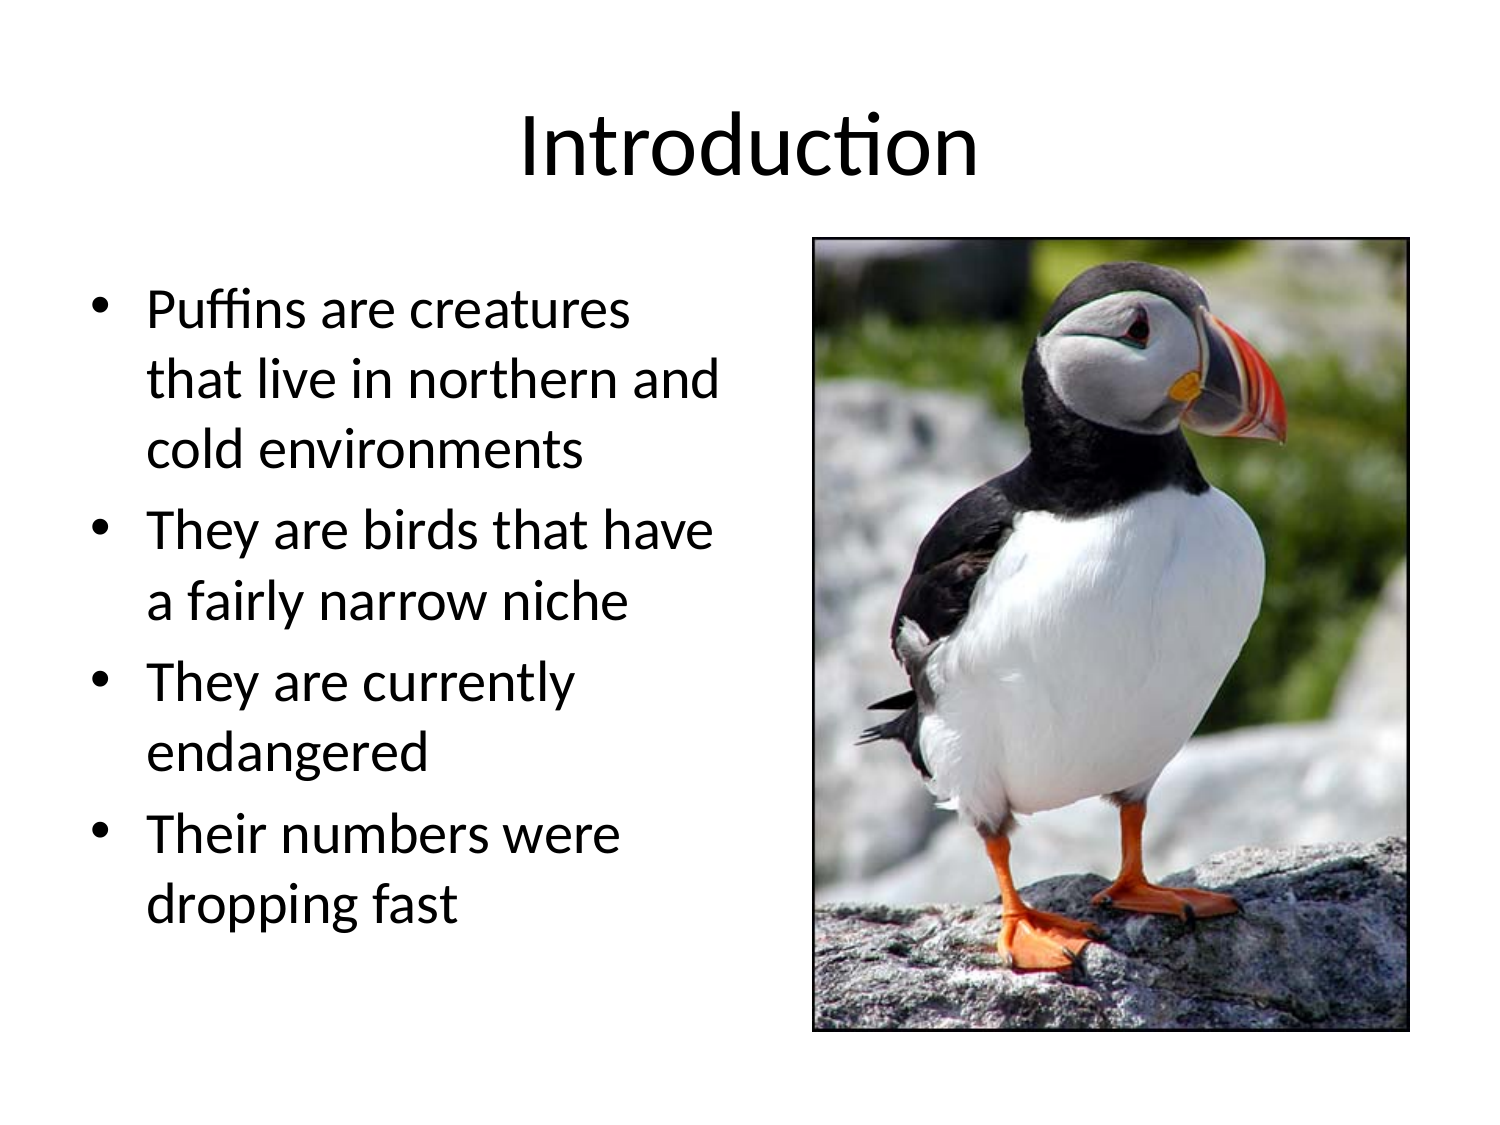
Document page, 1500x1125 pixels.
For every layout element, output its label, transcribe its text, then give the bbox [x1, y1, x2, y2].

list Puffins are creatures that live in northern and cold environments They are birds that have a fairly narrow niche They are currently endangered Their numbers were dropping fast [75, 262, 738, 1005]
picture [812, 237, 1410, 1032]
title Introduction [75, 45, 1425, 233]
